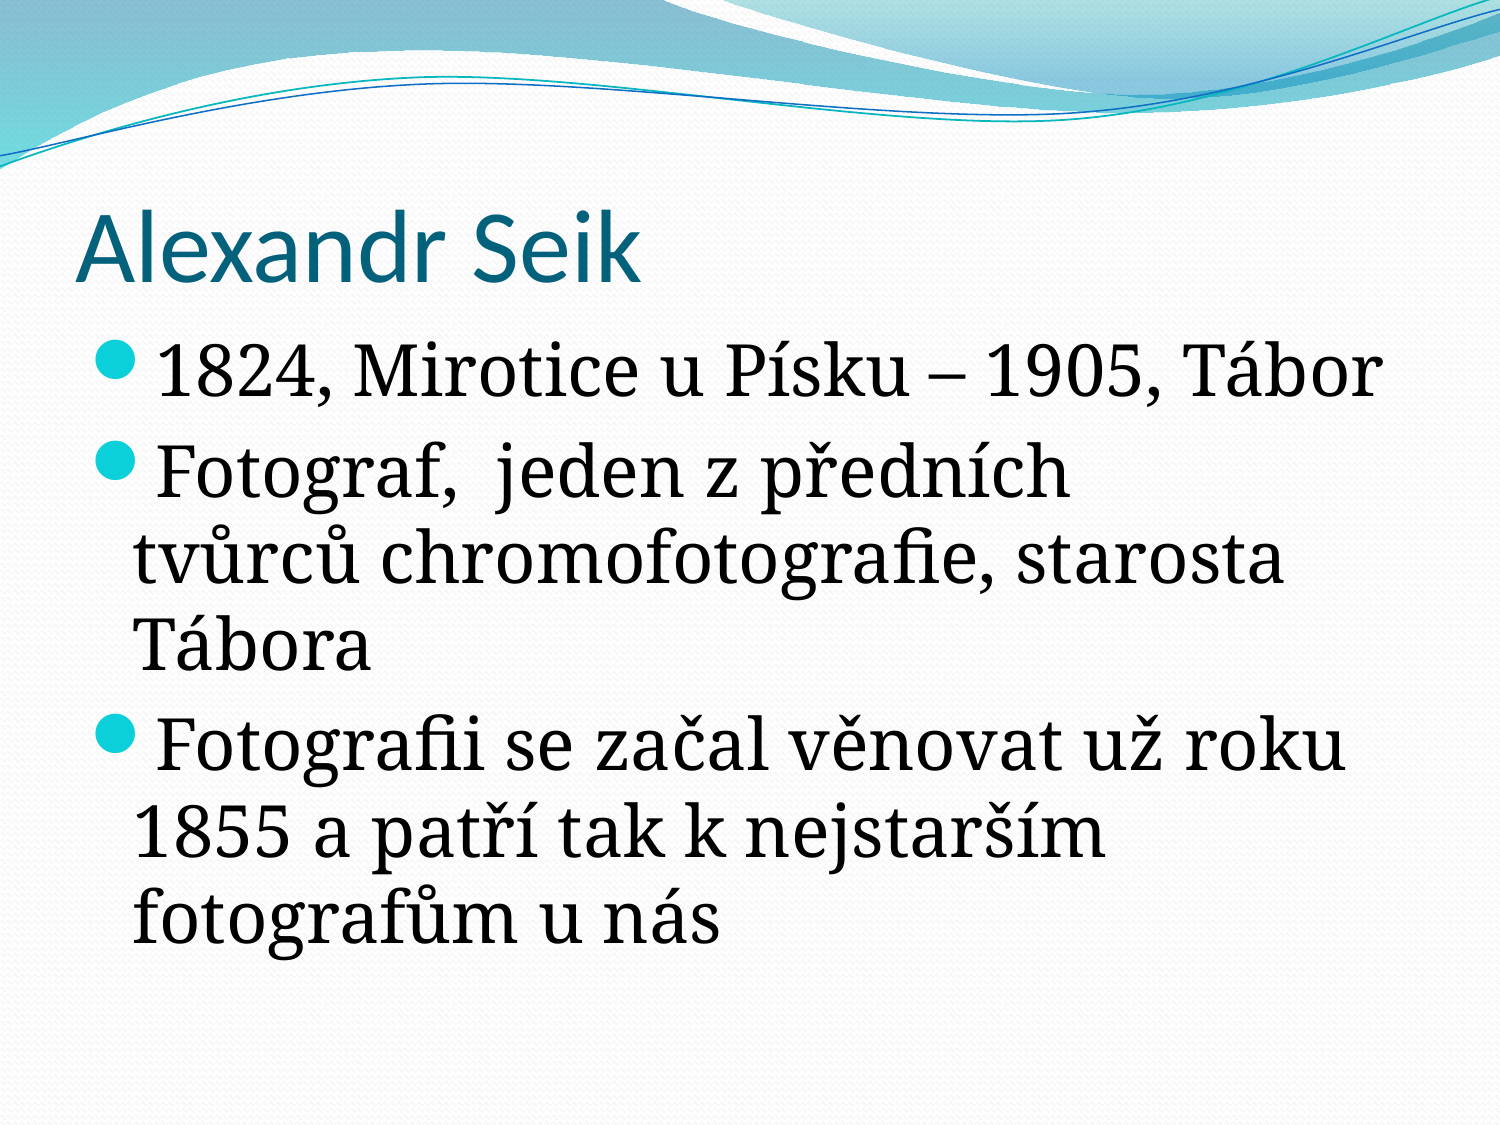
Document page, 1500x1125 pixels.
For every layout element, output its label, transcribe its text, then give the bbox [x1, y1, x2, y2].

title Alexandr Seik [75, 115, 1425, 303]
list 1824, Mirotice u Písku – 1905, Tábor Fotograf, jeden z předních tvůrců chromofotografie, starosta Tábora Fotografii se začal věnovat už roku 1855 a patří tak k nejstarším fotografům u nás [75, 317, 1425, 1038]
